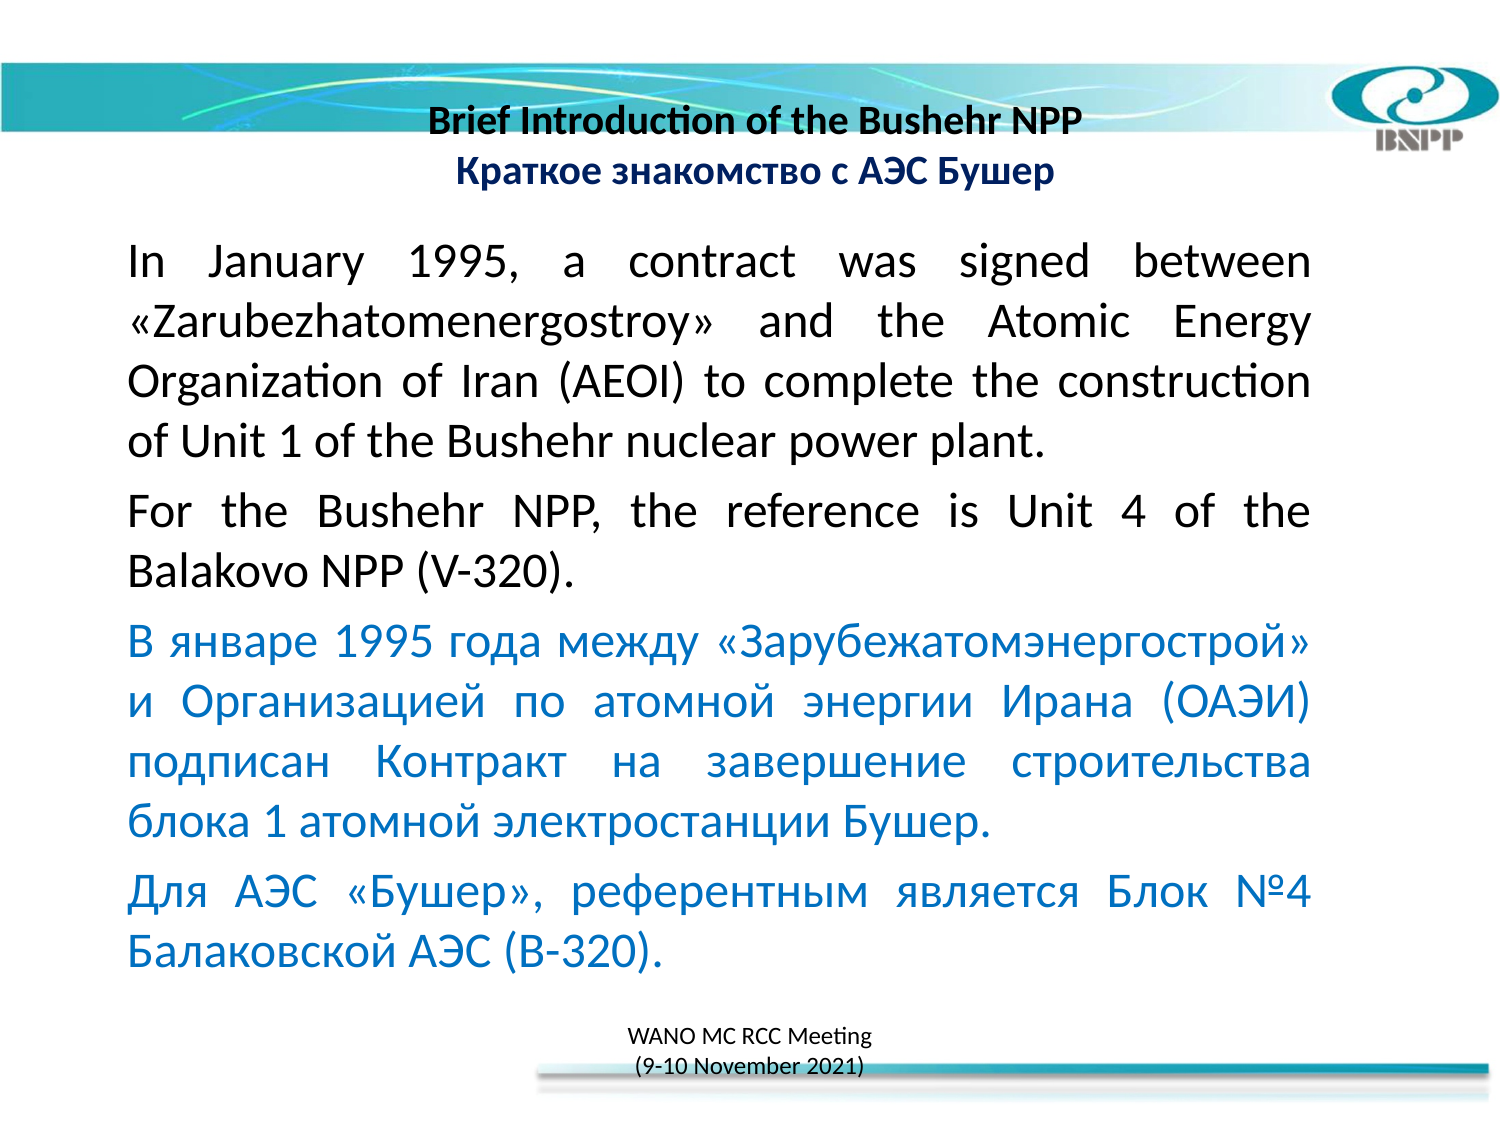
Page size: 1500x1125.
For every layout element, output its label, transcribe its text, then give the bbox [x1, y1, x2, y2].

title Brief Introduction of the Bushehr NPP Краткое знакомство с АЭС Бушер [360, 66, 1152, 220]
text_box WANO MC RCC Meeting (9-10 November 2021) [512, 999, 988, 1100]
picture [0, 0, 1500, 1125]
list In January 1995, a contract was signed between «Zarubezhatomenergostroy» and the Atomic Energy Organization of Iran (AEOI) to complete the construction of Unit 1 of the Bushehr nuclear power plant. For the Bushehr NPP, the reference is Unit 4 of the Balakovo NPP (V-320). В январе 1995 года между «Зарубежатомэнергострой» и Организацией по атомной энергии Ирана (ОАЭИ) подписан Контракт на завершение строительства блока 1 атомной электростанции Бушер. Для АЭС «Бушер», референтным является Блок №4 Балаковской АЭС (В-320). [112, 219, 1328, 1059]
